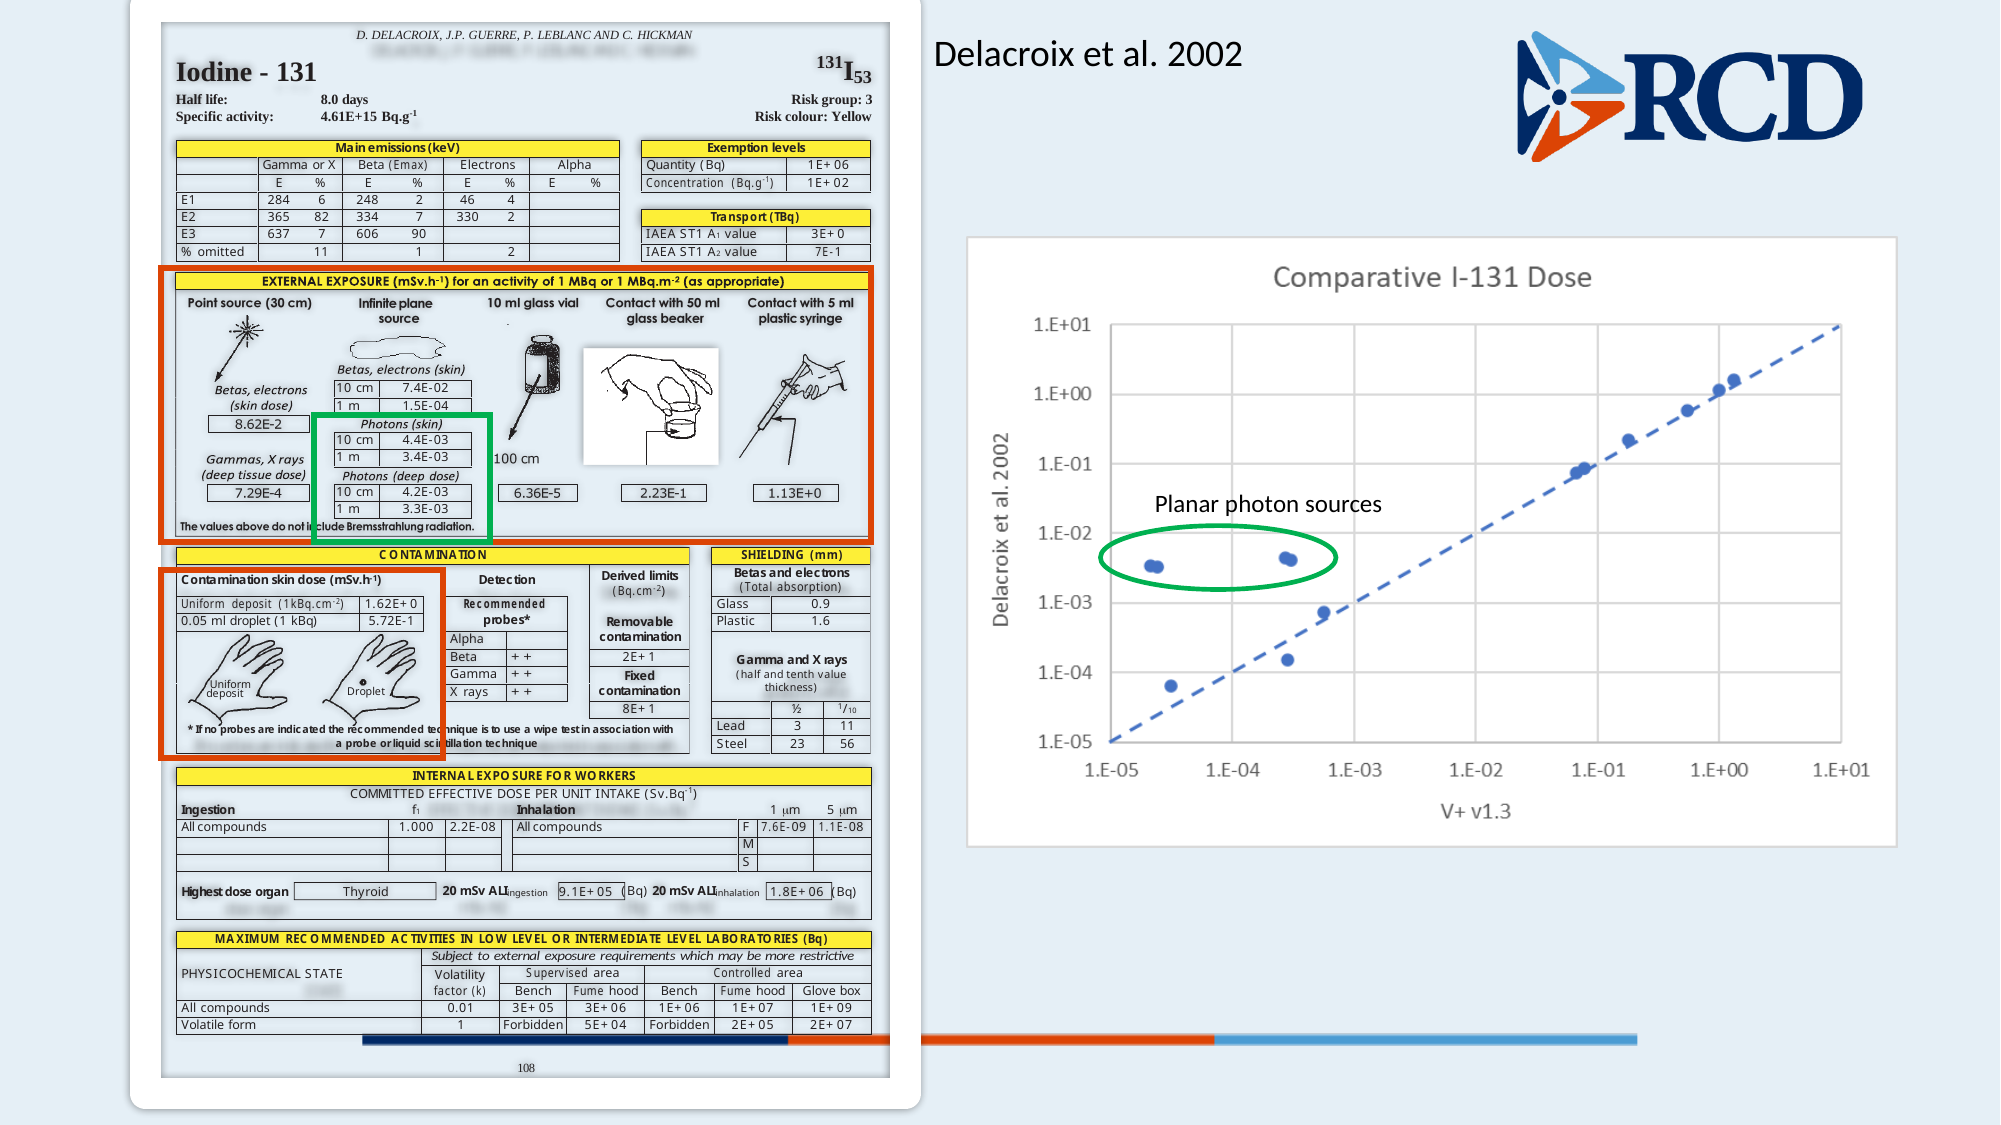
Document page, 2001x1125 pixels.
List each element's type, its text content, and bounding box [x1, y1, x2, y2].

picture [966, 236, 1898, 848]
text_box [1100, 480, 1399, 590]
picture [161, 21, 890, 1079]
text_box Delacroix et al. 2002 [919, 21, 1259, 82]
